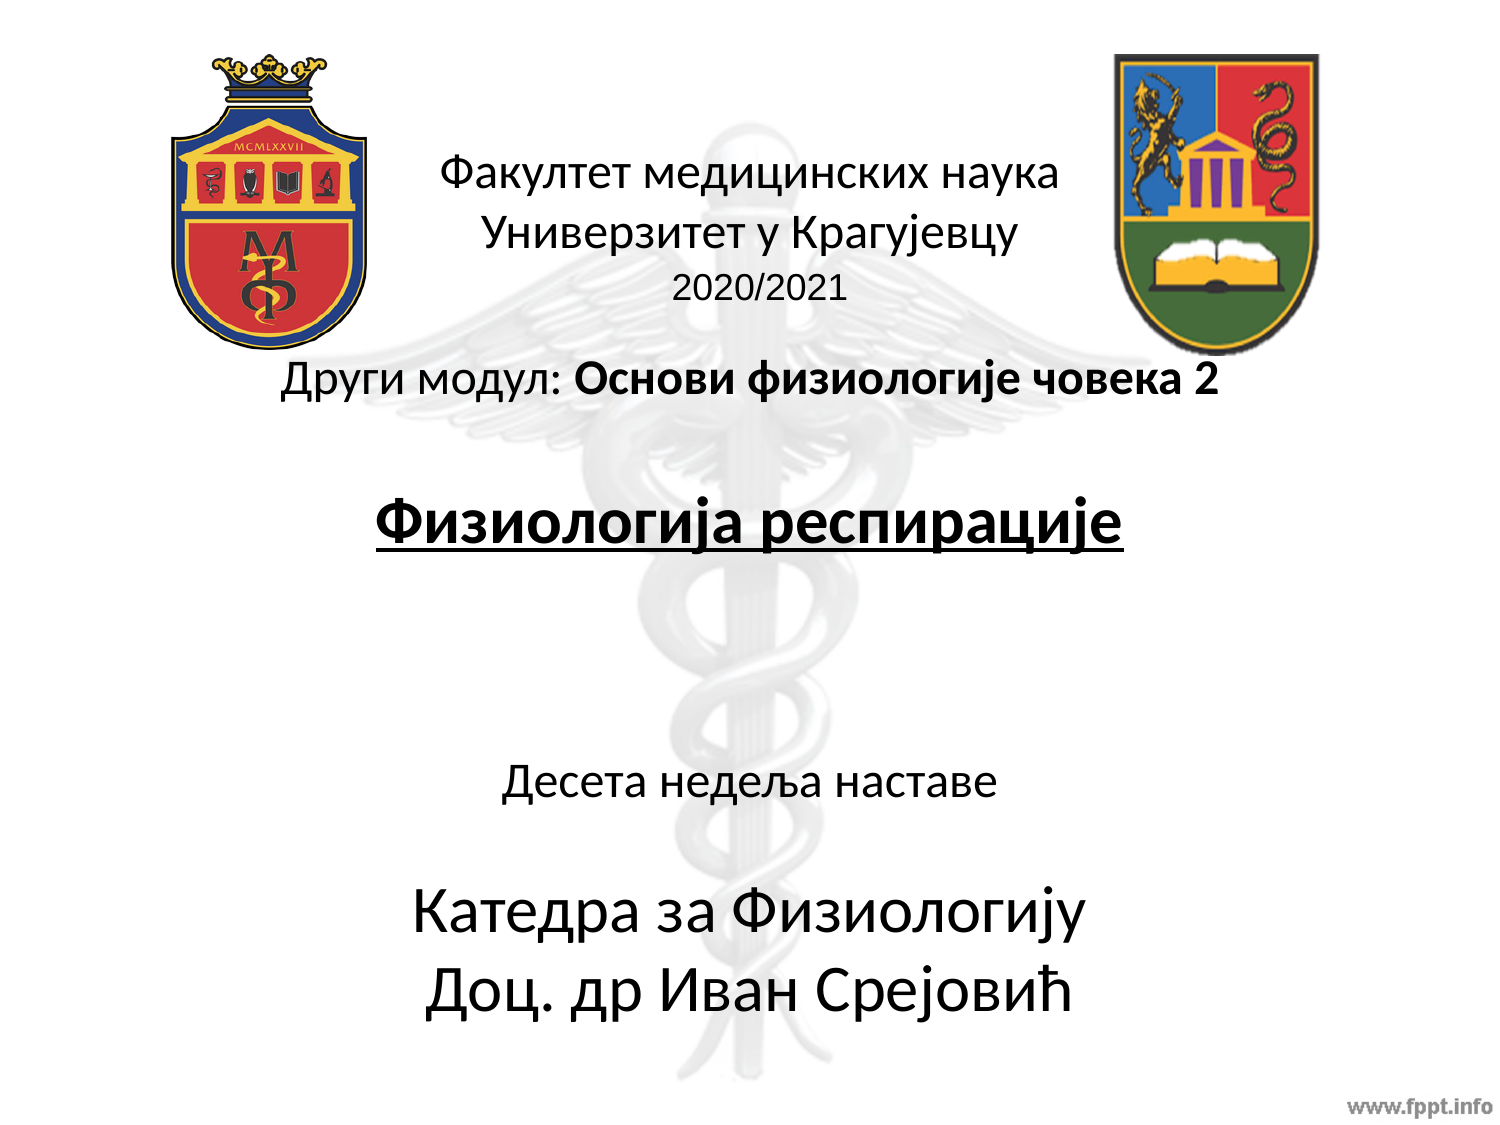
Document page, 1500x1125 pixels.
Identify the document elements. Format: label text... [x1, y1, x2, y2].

subtitle Катедра за Физиологију Доц. др Иван Срејовић [224, 857, 1276, 1056]
text_box 2020/2021 [656, 255, 864, 316]
text_box Десета недеља наставе [460, 739, 1040, 815]
picture [0, 682, 1500, 1125]
text_box Факултет медицинских наука Универзитет у Крагујевцу [389, 130, 1029, 219]
picture [0, 0, 1500, 356]
title Физиологија респирације [0, 432, 1500, 682]
text_box Други модул: Основи физиологије човека 2 [0, 219, 1500, 432]
